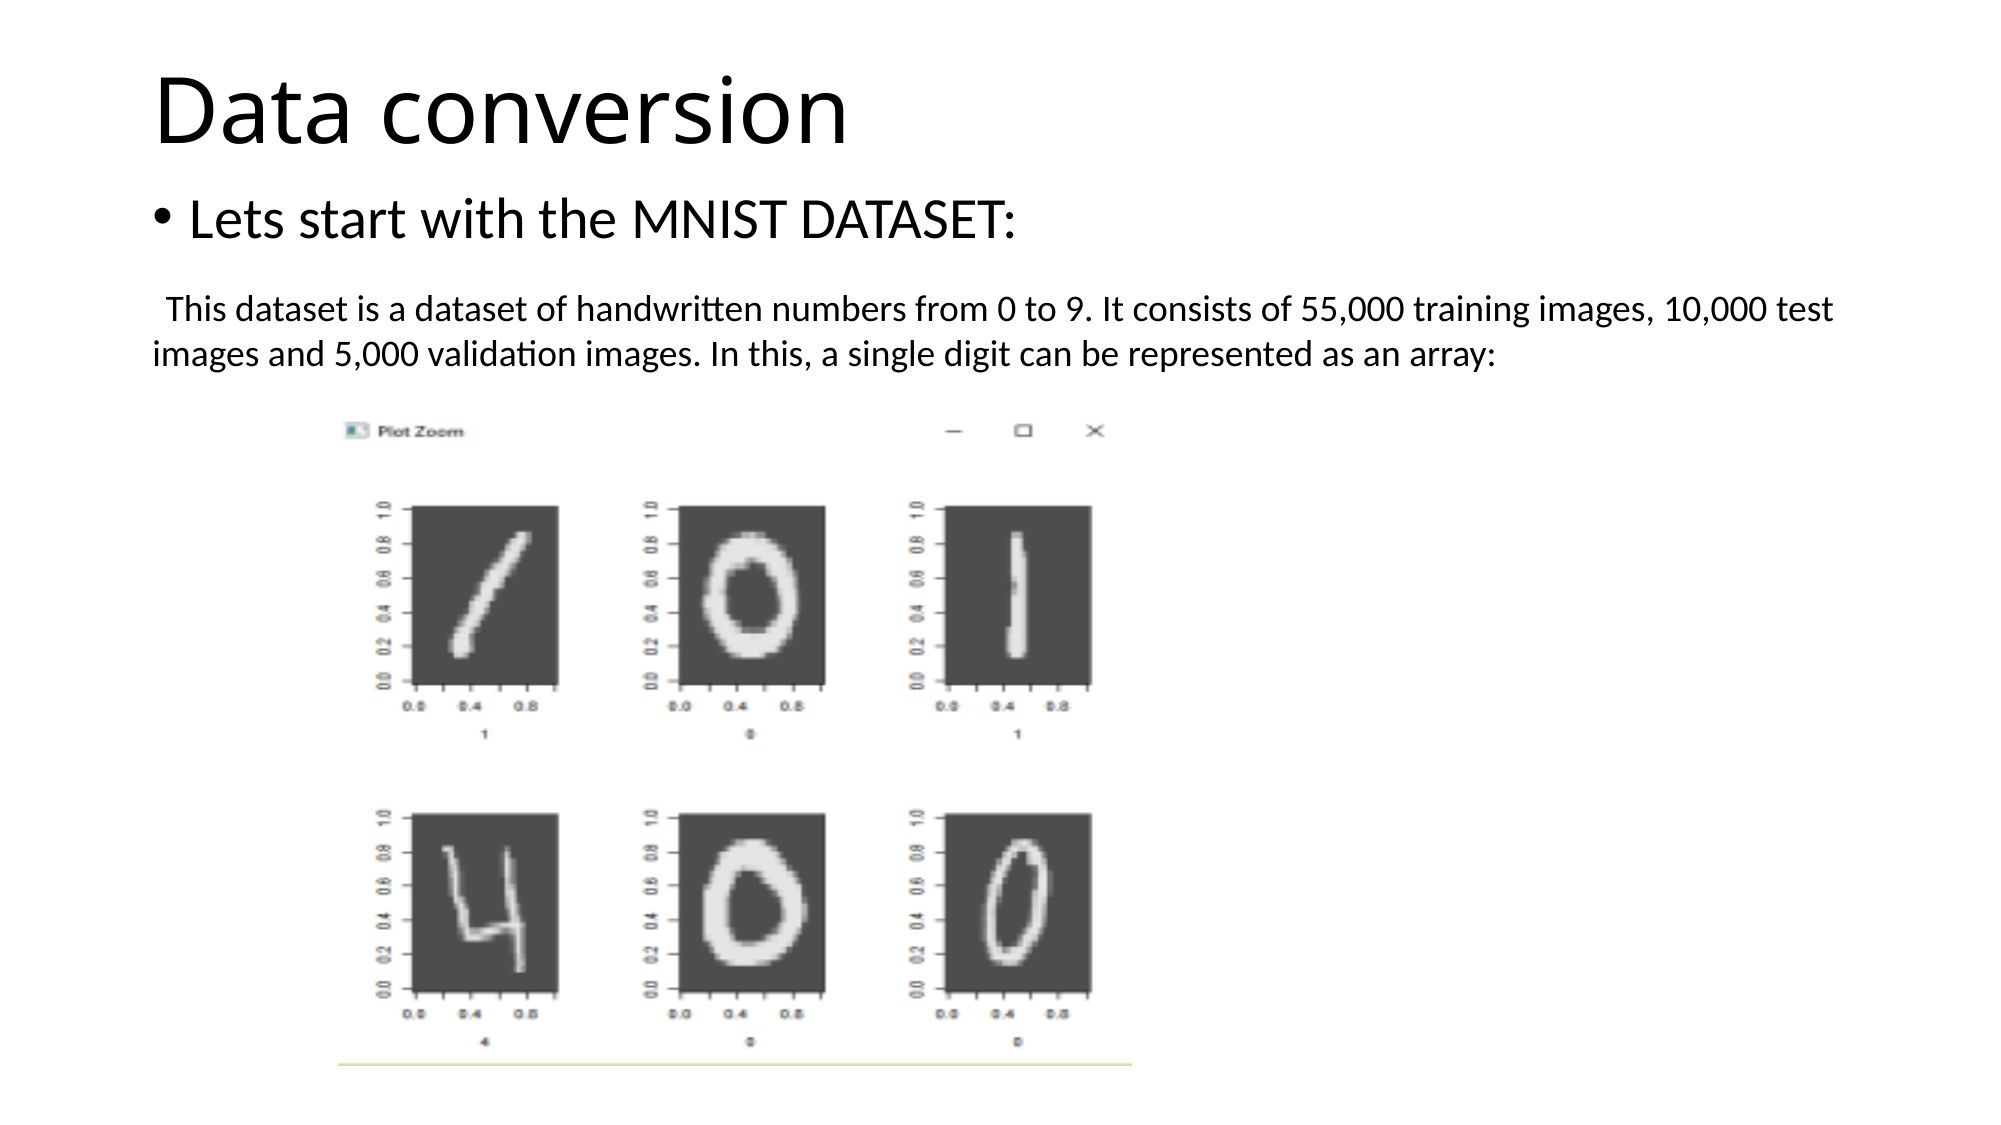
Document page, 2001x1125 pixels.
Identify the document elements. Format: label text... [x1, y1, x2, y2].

picture [338, 418, 1132, 1066]
list Lets start with the MNIST DATASET: This dataset is a dataset of handwritten numbers from 0 to 9. It consists of 55,000 training images, 10,000 test images and 5,000 validation images. In this, a single digit can be represented as an array: [137, 180, 1863, 1014]
title Data conversion [137, 59, 1863, 180]
